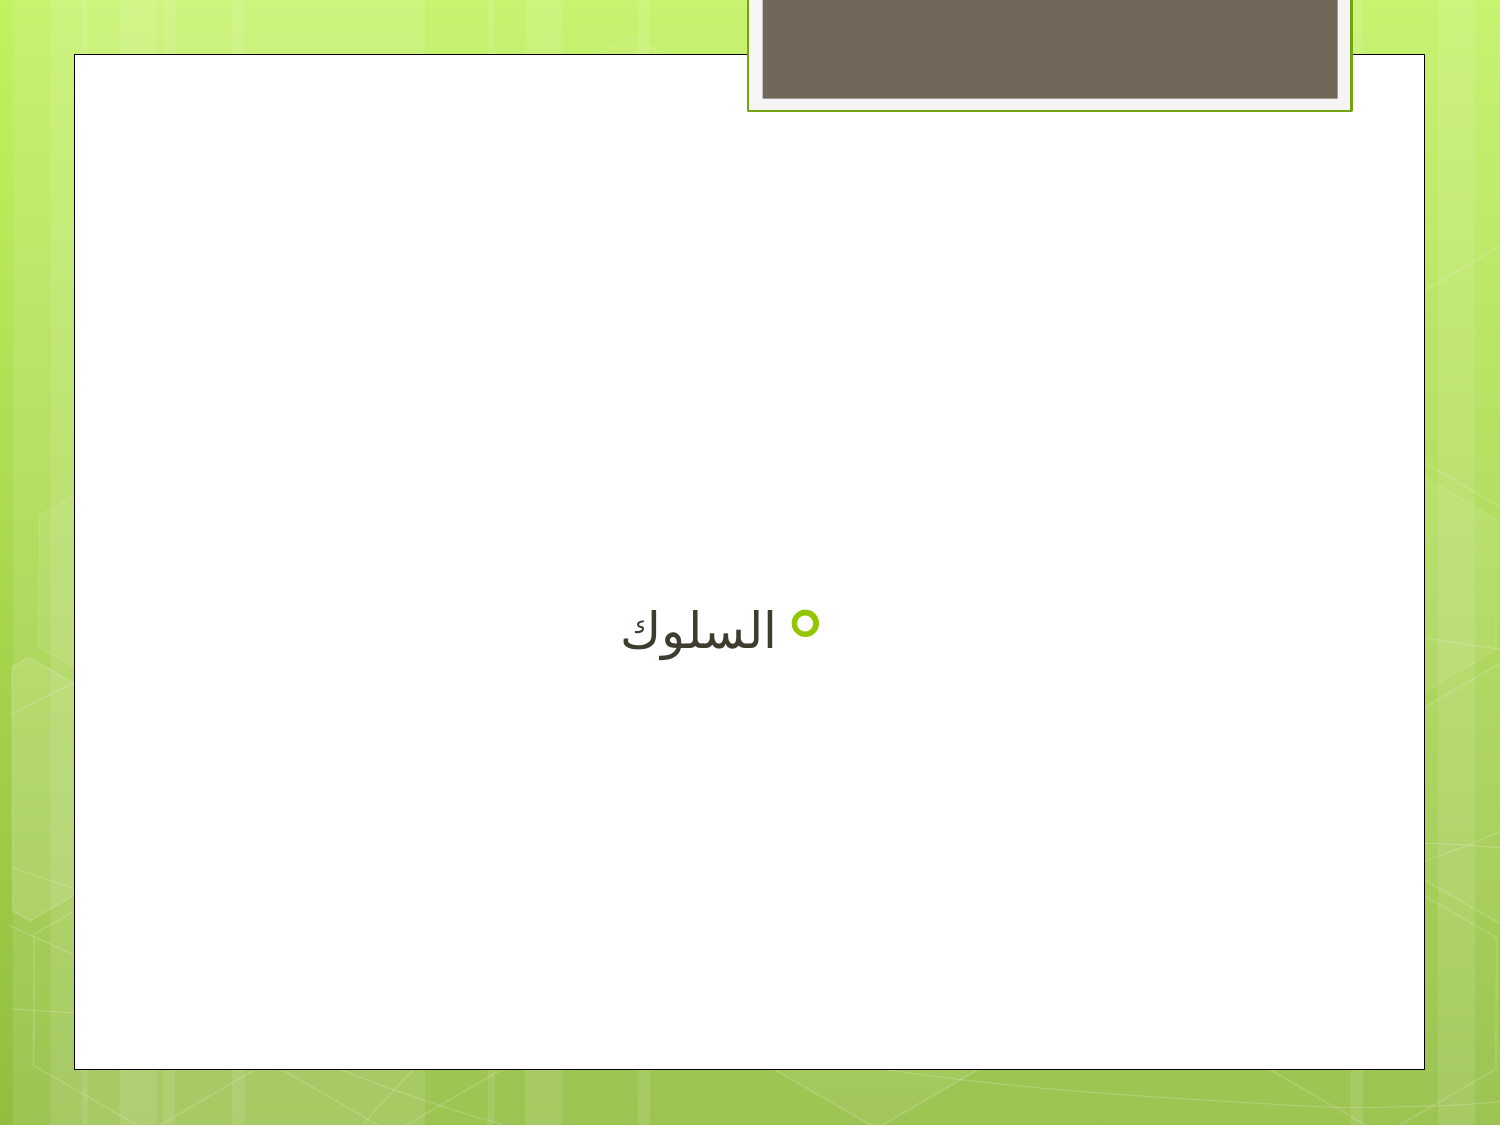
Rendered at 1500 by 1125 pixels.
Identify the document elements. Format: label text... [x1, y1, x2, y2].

list السلوك [171, 381, 1283, 957]
